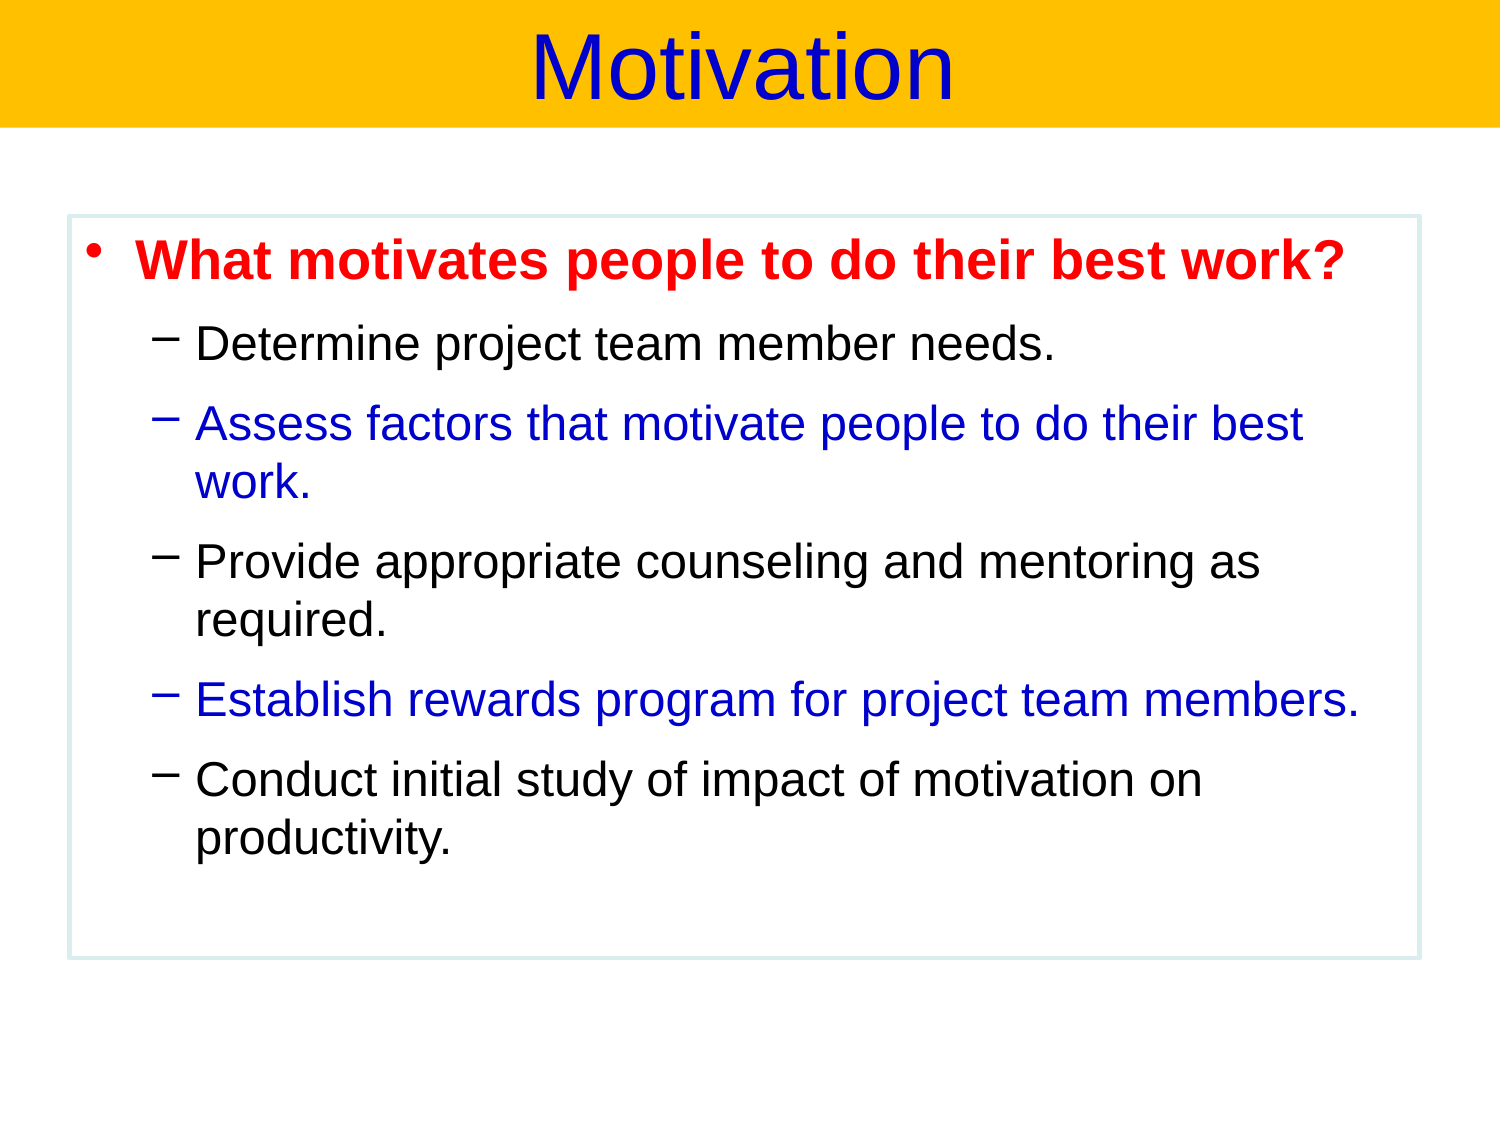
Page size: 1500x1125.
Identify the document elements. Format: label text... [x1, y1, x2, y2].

text_box Motivation [0, 0, 1500, 128]
list What motivates people to do their best work? Determine project team member needs. Assess factors that motivate people to do their best work. Provide appropriate counseling and mentoring as required. Establish rewards program for project team members. Conduct initial study of impact of motivation on productivity. [67, 214, 1422, 960]
